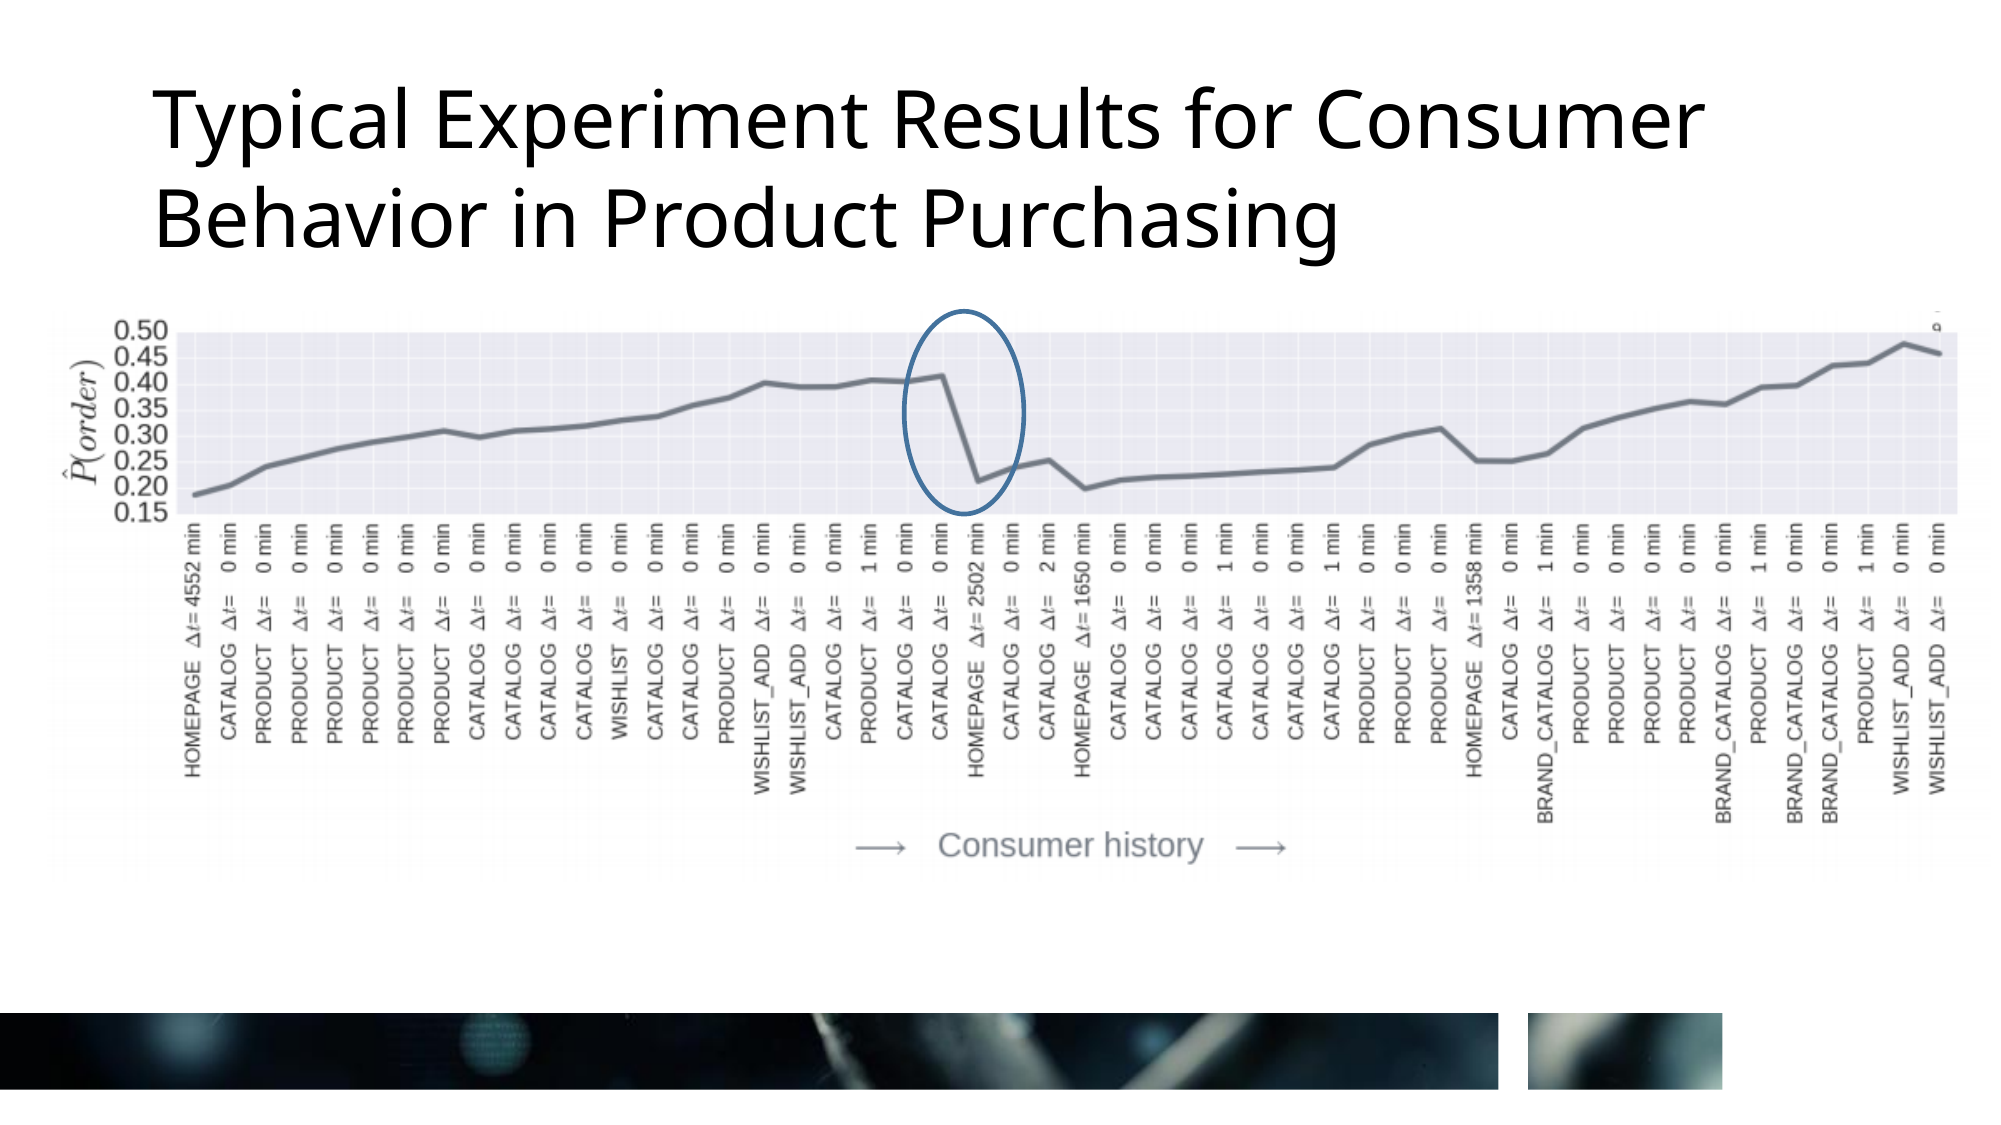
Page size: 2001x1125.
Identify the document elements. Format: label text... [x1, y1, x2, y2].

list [43, 311, 1991, 885]
picture [1528, 1013, 1723, 1090]
picture [0, 1013, 1499, 1090]
title Typical Experiment Results for Consumer Behavior in Product Purchasing [137, 59, 1863, 278]
